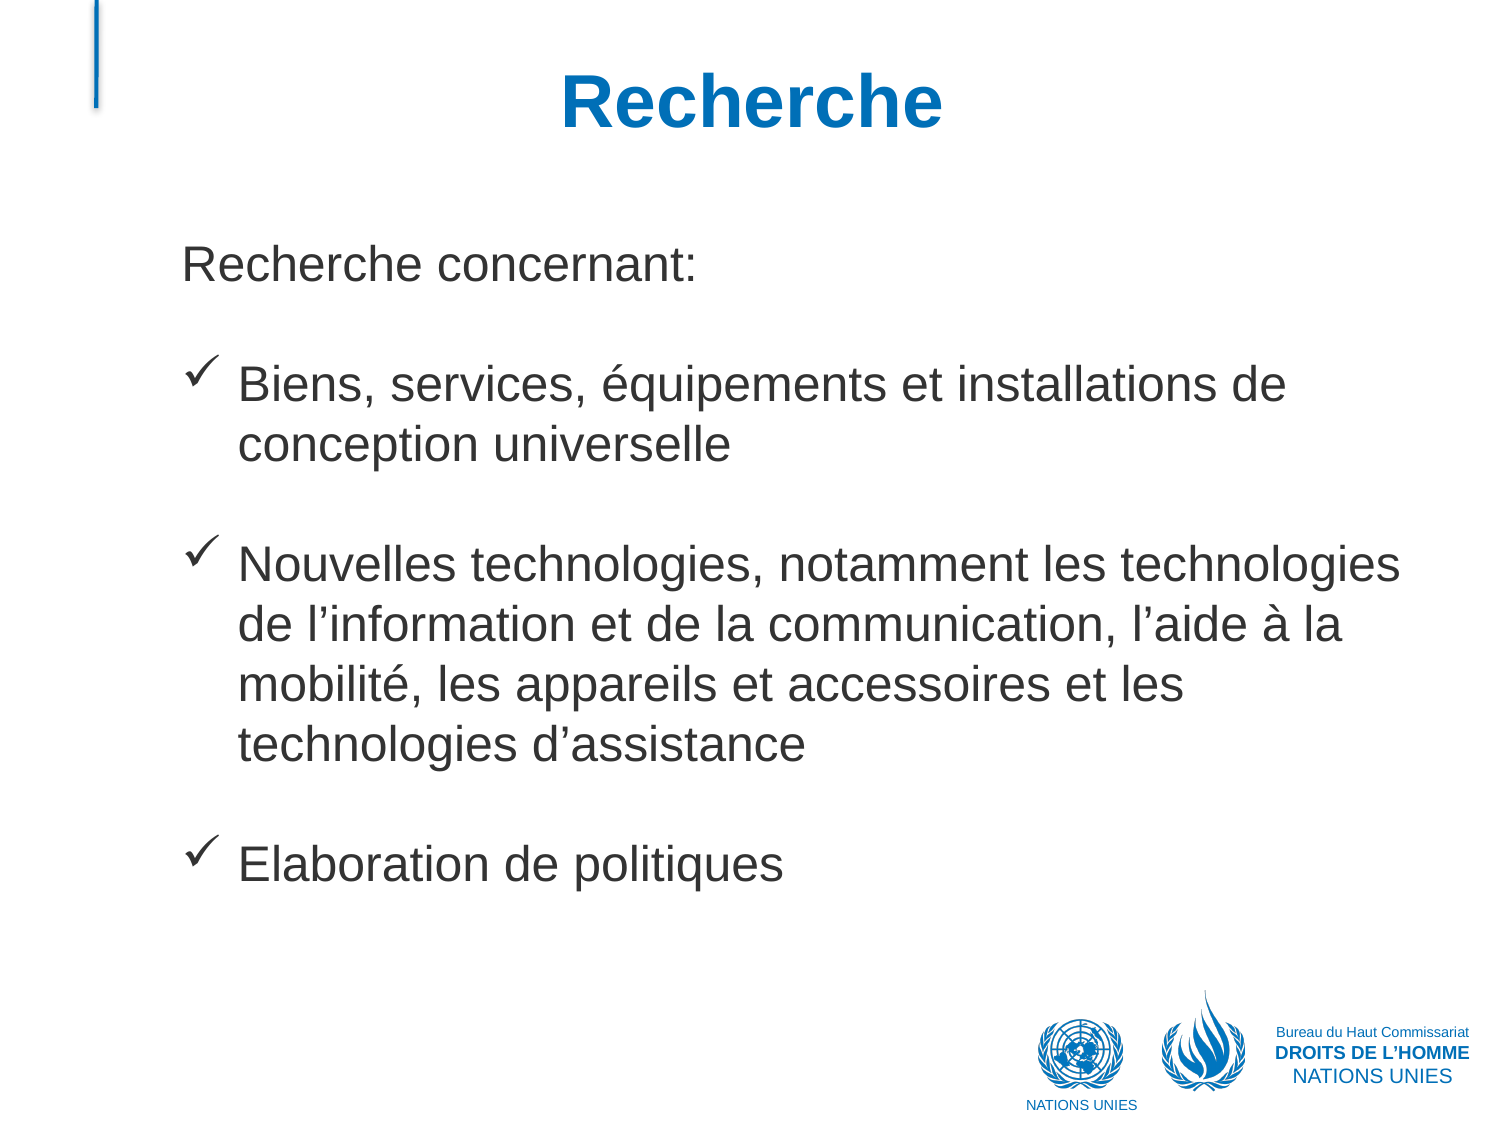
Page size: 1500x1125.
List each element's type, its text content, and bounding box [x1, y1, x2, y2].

title Recherche [68, 45, 1437, 224]
text_box NATIONS UNIES [980, 1088, 1184, 1121]
text_box Recherche concernant: Biens, services, équipements et installations de conception universelle Nouvelles technologies, notamment les technologies de l’information et de la communication, l’aide à la mobilité, les appareils et accessoires et les technologies d’assistance Elaboration de politiques [166, 223, 1437, 988]
text_box Bureau du Haut Commissariat DROITS DE L’HOMME NATIONS UNIES [1245, 1015, 1500, 1096]
picture [1037, 990, 1457, 1107]
